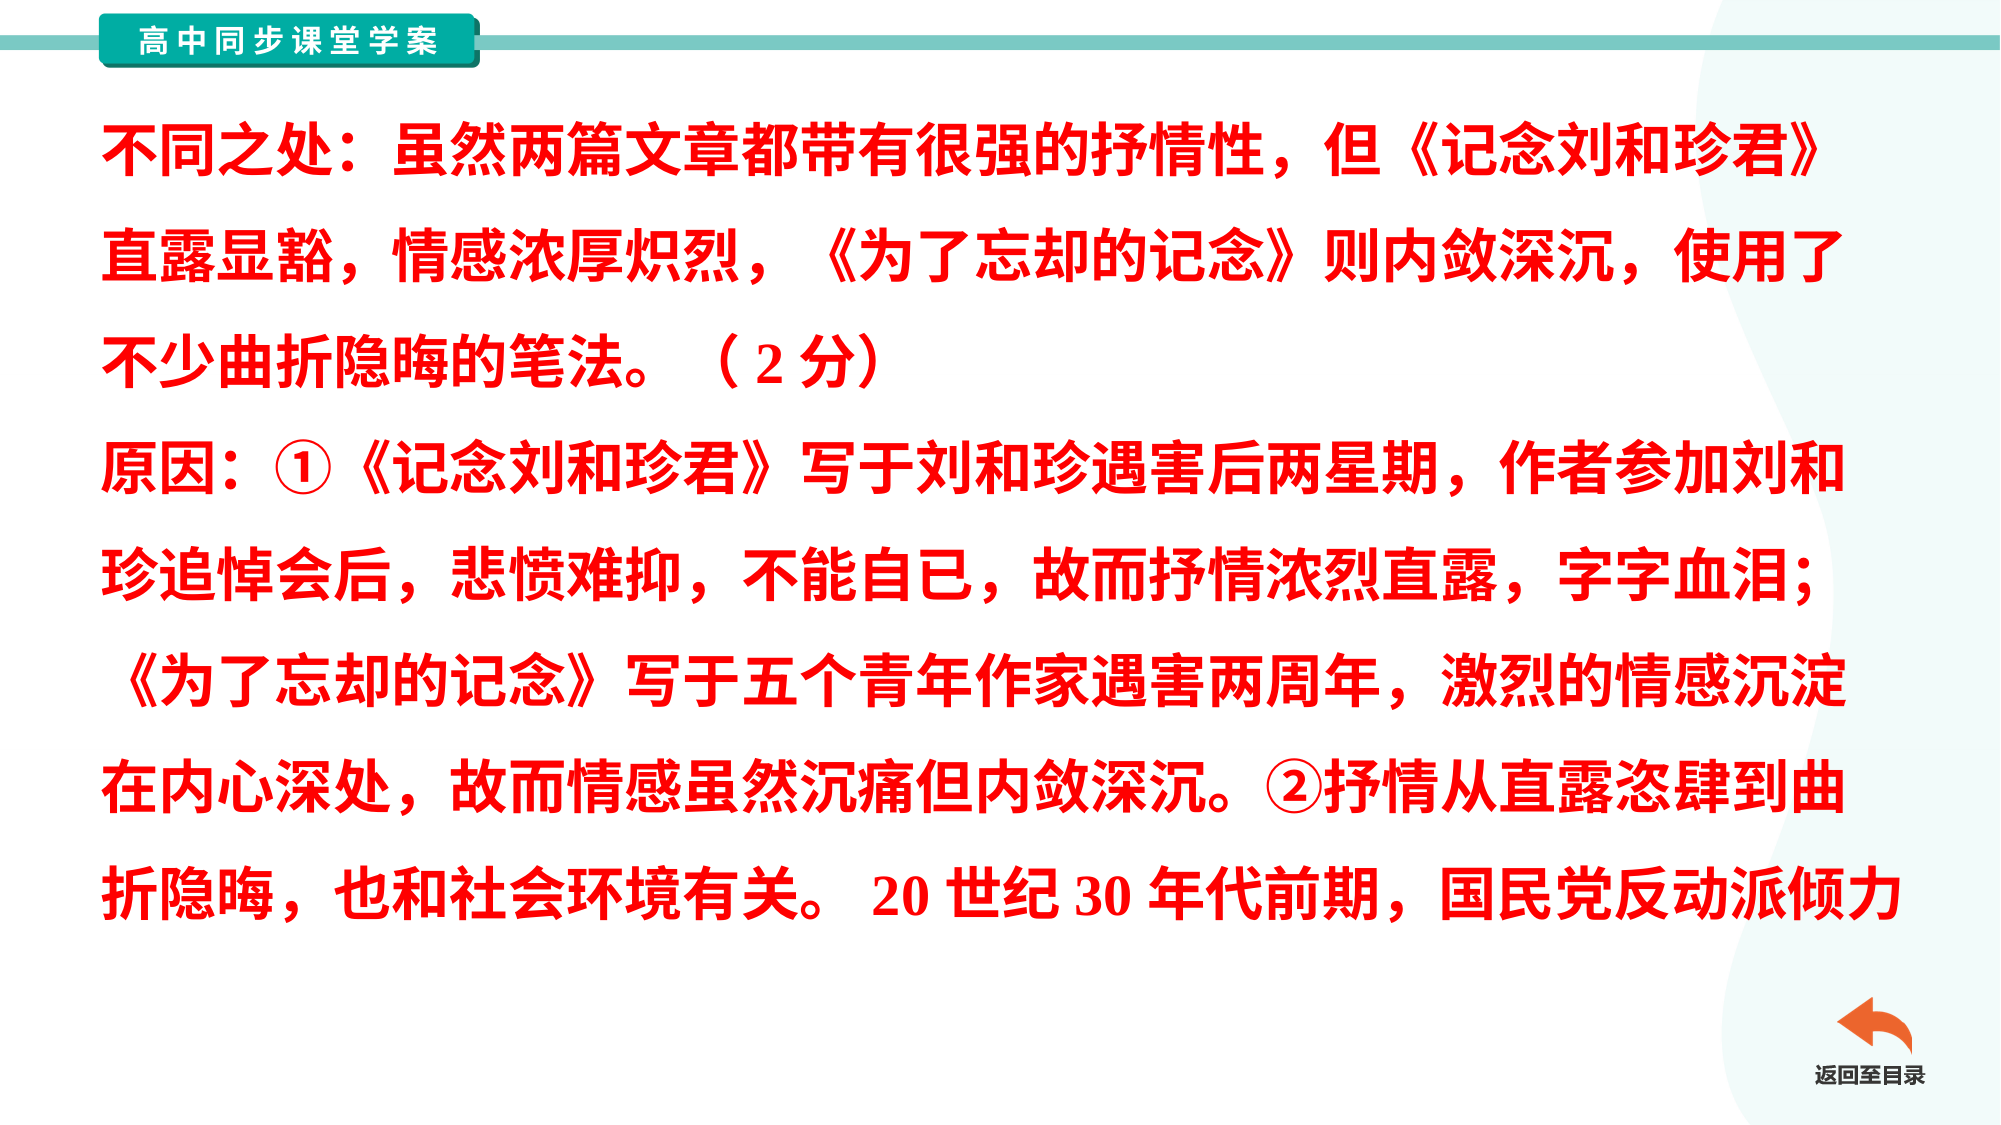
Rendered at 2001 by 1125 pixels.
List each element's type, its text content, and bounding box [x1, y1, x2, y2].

picture [0, 0, 2000, 1125]
text_box 不同之处：虽然两篇文章都带有很强的抒情性，但《记念刘和珍君》 直露显豁，情感浓厚炽烈，《为了忘却的记念》则内敛深沉，使用了 不少曲折隐晦的笔法。（2分） 原因：①《记念刘和珍君》写于刘和珍遇害后两星期，作者参加刘和 珍追悼会后，悲愤难抑，不能自已，故而抒情浓烈直露，字字血泪； 《为了忘却的记念》写于五个青年作家遇害两周年，激烈的情感沉淀 在内心深处，故而情感虽然沉痛但内敛深沉。②抒情从直露恣肆到曲 折隐晦，也和社会环境有关。20世纪30年代前期，国民党反动派倾力 [100, 76, 1899, 927]
